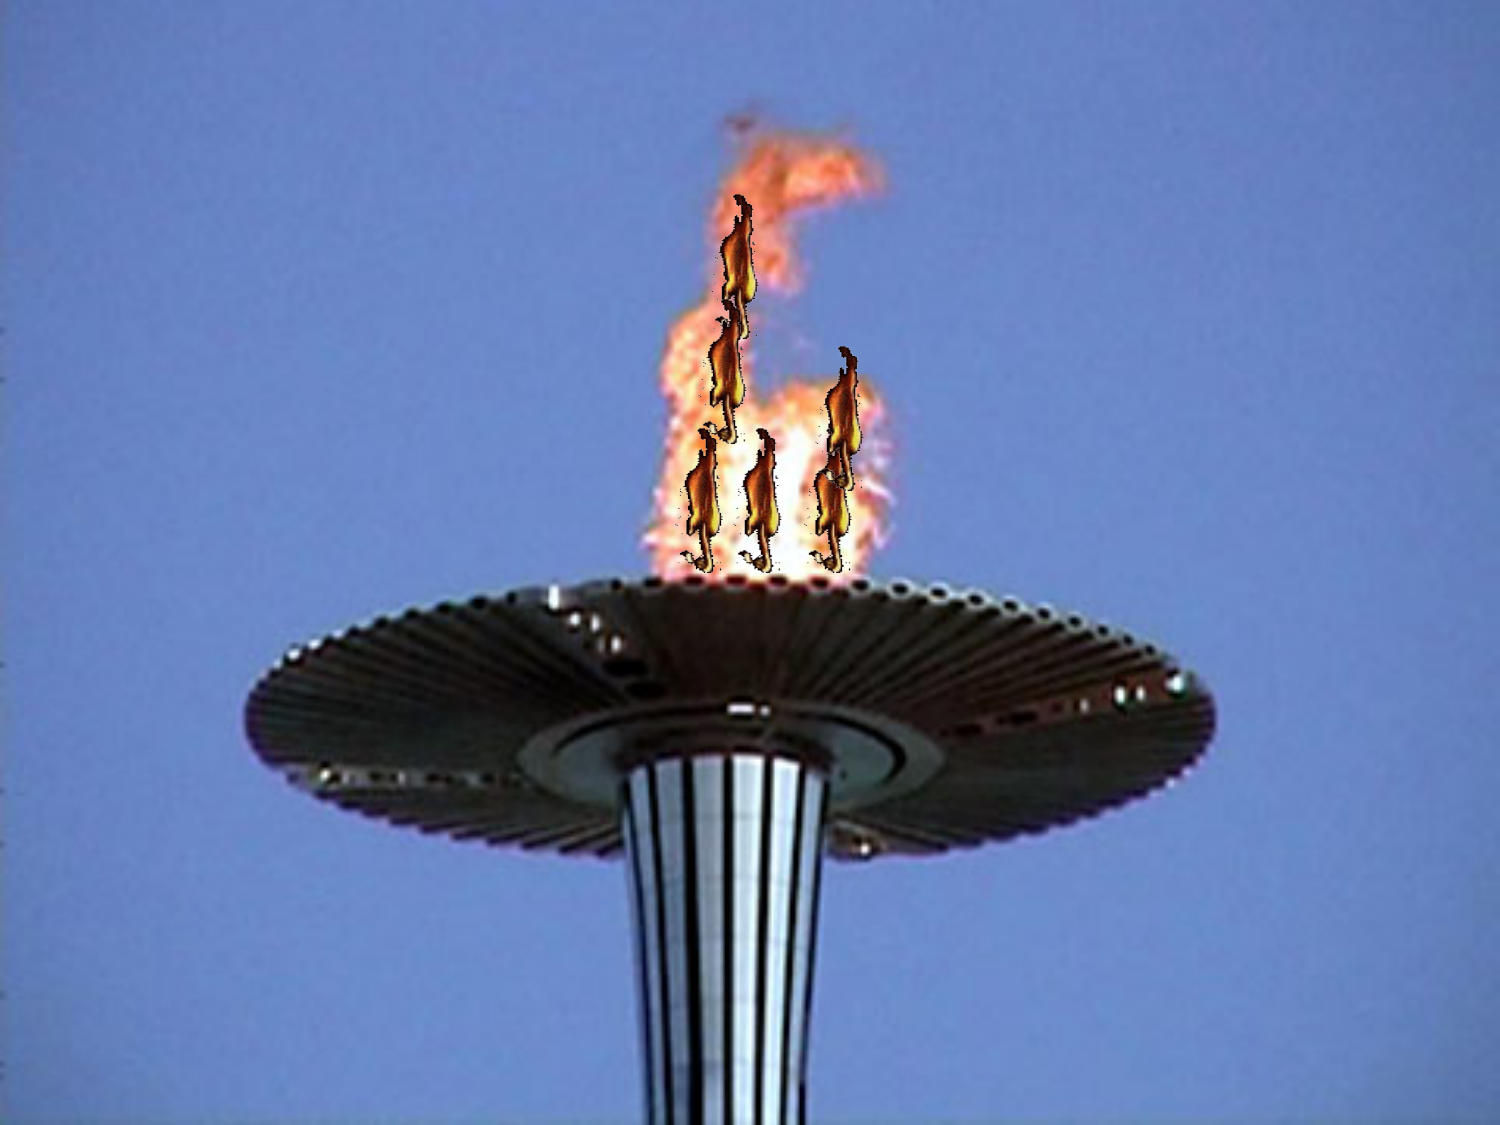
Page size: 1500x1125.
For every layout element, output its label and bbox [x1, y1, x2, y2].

list [0, 0, 1500, 1125]
picture [796, 339, 877, 496]
picture [655, 187, 772, 578]
picture [740, 421, 866, 578]
